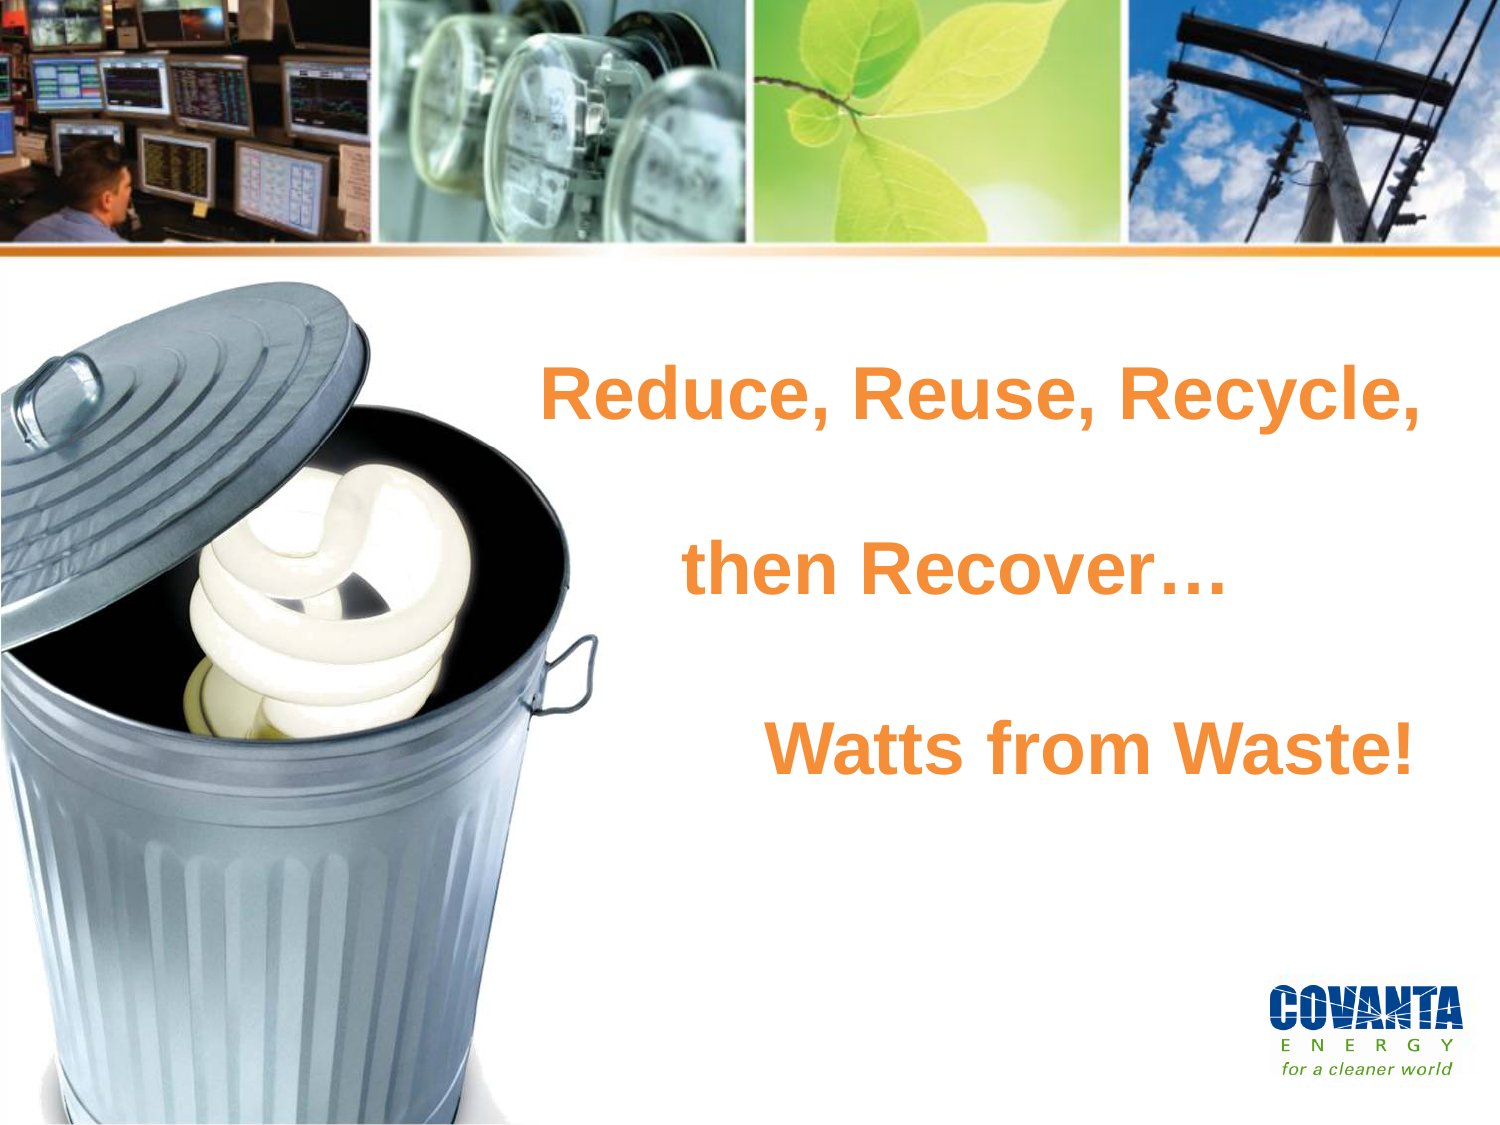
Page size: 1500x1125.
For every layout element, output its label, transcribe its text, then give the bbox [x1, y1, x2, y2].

picture [0, 0, 1500, 1125]
text_box then Recover… Watts from Waste! [750, 512, 1475, 798]
text_box Reduce, Reuse, Recycle, [750, 337, 1500, 443]
